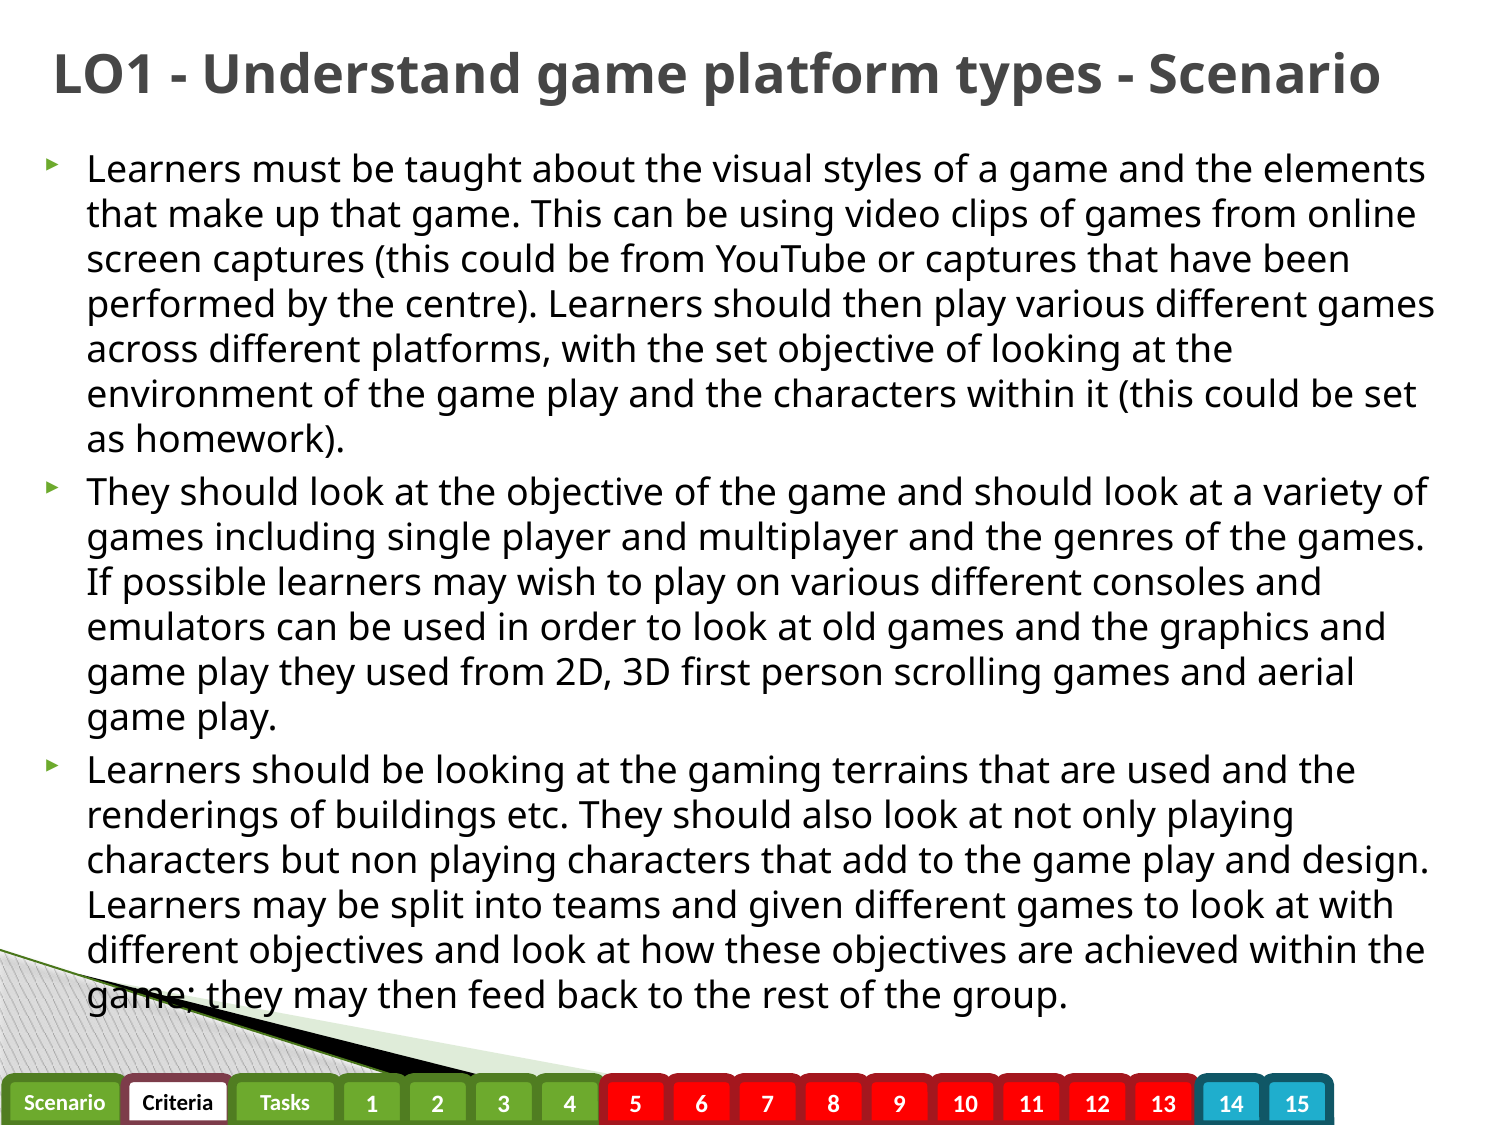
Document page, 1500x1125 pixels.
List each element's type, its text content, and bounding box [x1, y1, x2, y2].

list Learners must be taught about the visual styles of a game and the elements that make up that game. This can be using video clips of games from online screen captures (this could be from YouTube or captures that have been performed by the centre). Learners should then play various different games across different platforms, with the set objective of looking at the environment of the game play and the characters within it (this could be set as homework). They should look at the objective of the game and should look at a variety of games including single player and multiplayer and the genres of the games. If possible learners may wish to play on various different consoles and emulators can be used in order to look at old games and the graphics and game play they used from 2D, 3D first person scrolling games and aerial game play. Learners should be looking at the gaming terrains that are used and the renderings of buildings etc. They should also look at not only playing characters but non playing characters that add to the game play and design. Learners may be split into teams and given different games to look at with different objectives and look at how these objectives are achieved within the game; they may then feed back to the rest of the group. [29, 137, 1471, 1059]
title LO1 - Understand game platform types - Scenario [37, 19, 1471, 126]
